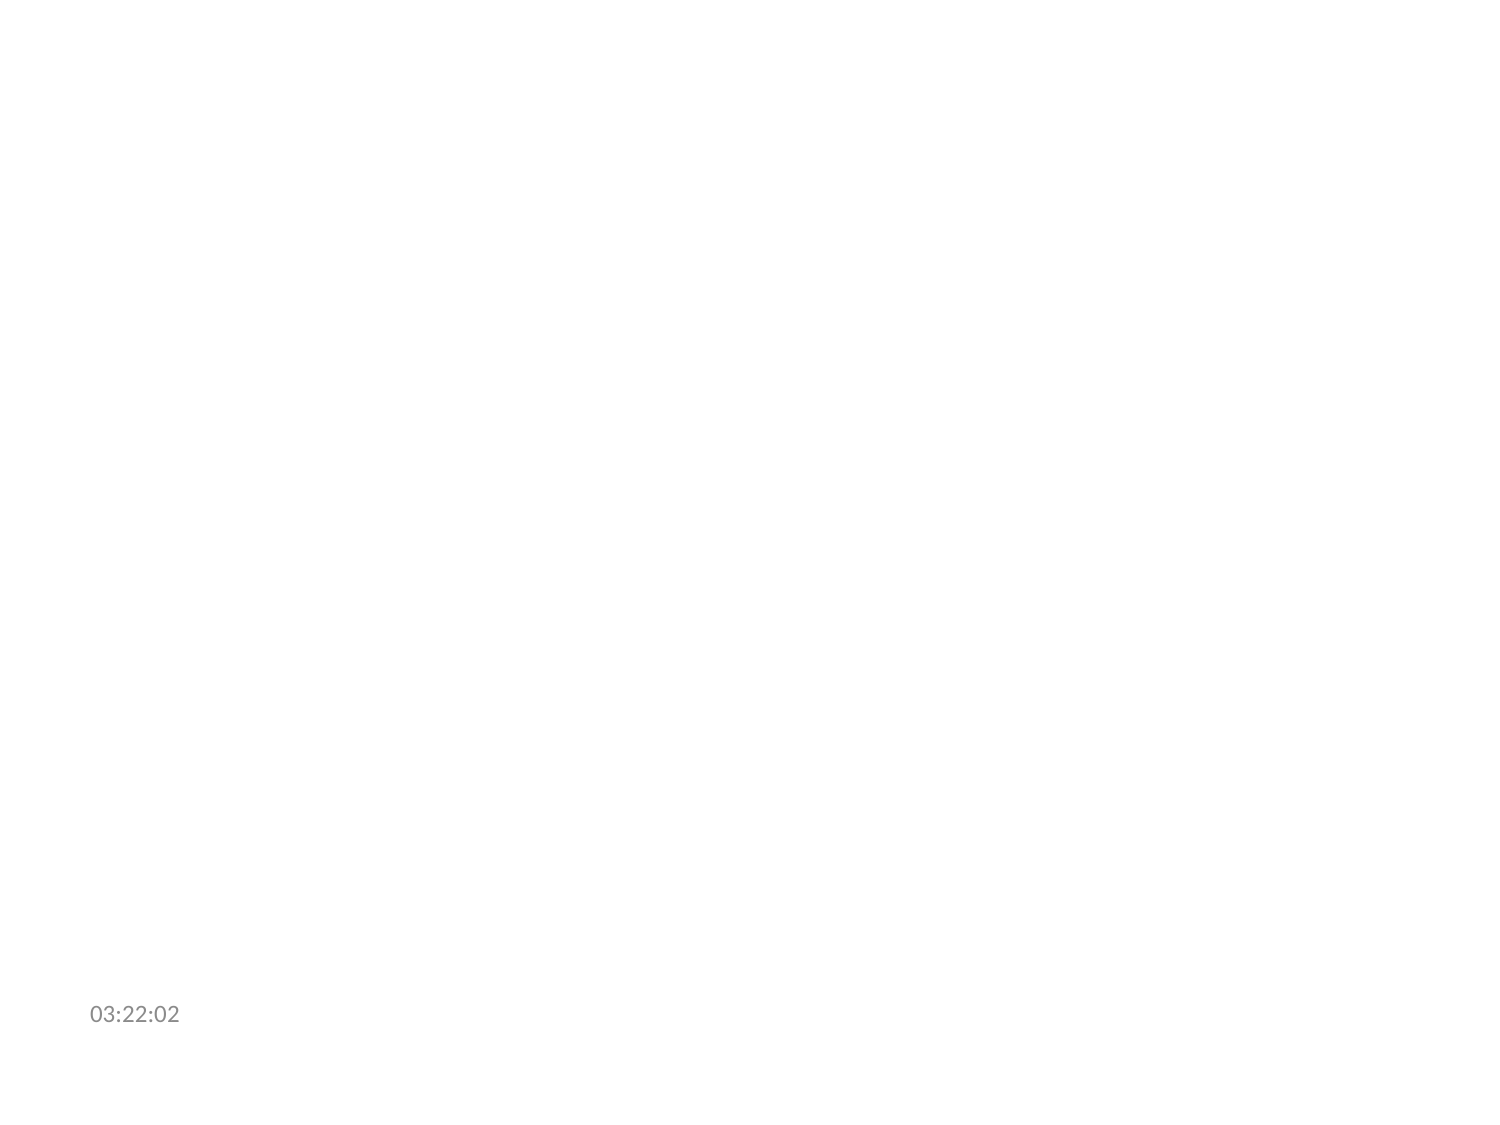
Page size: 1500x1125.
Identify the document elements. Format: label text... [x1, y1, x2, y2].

text_box 15:35:09 [75, 982, 425, 1043]
